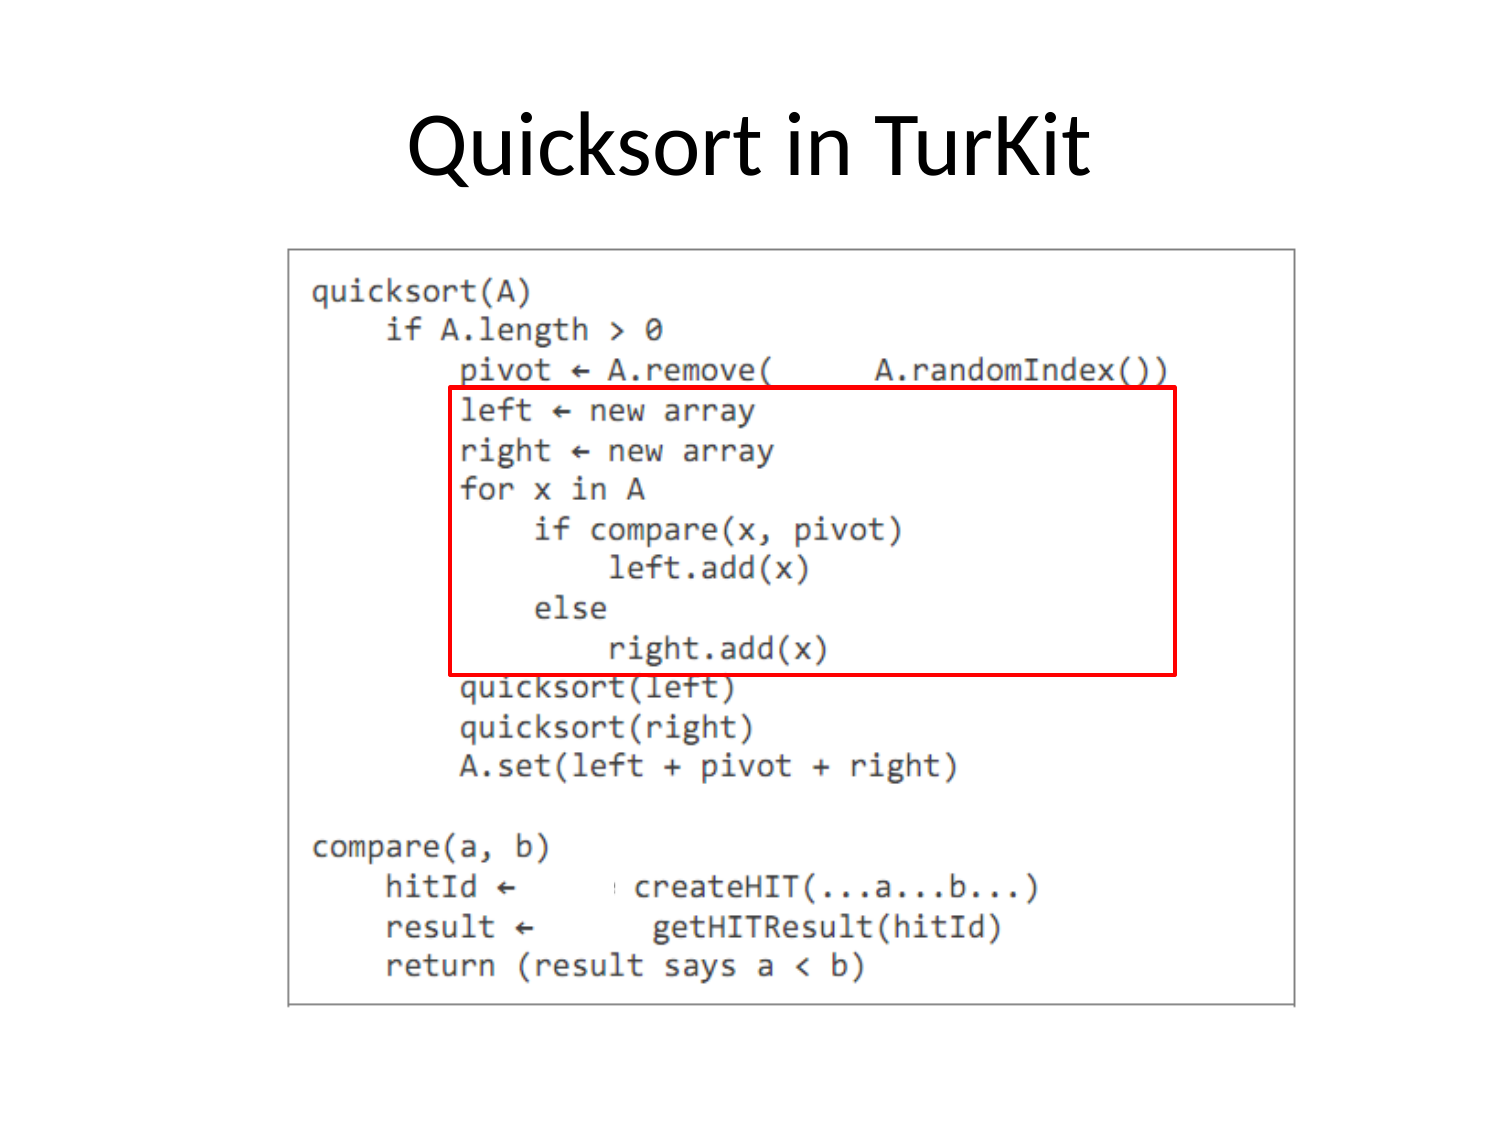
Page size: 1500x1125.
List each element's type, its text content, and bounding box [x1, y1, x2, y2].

title Quicksort in TurKit [75, 45, 1425, 233]
picture [274, 238, 1305, 1013]
